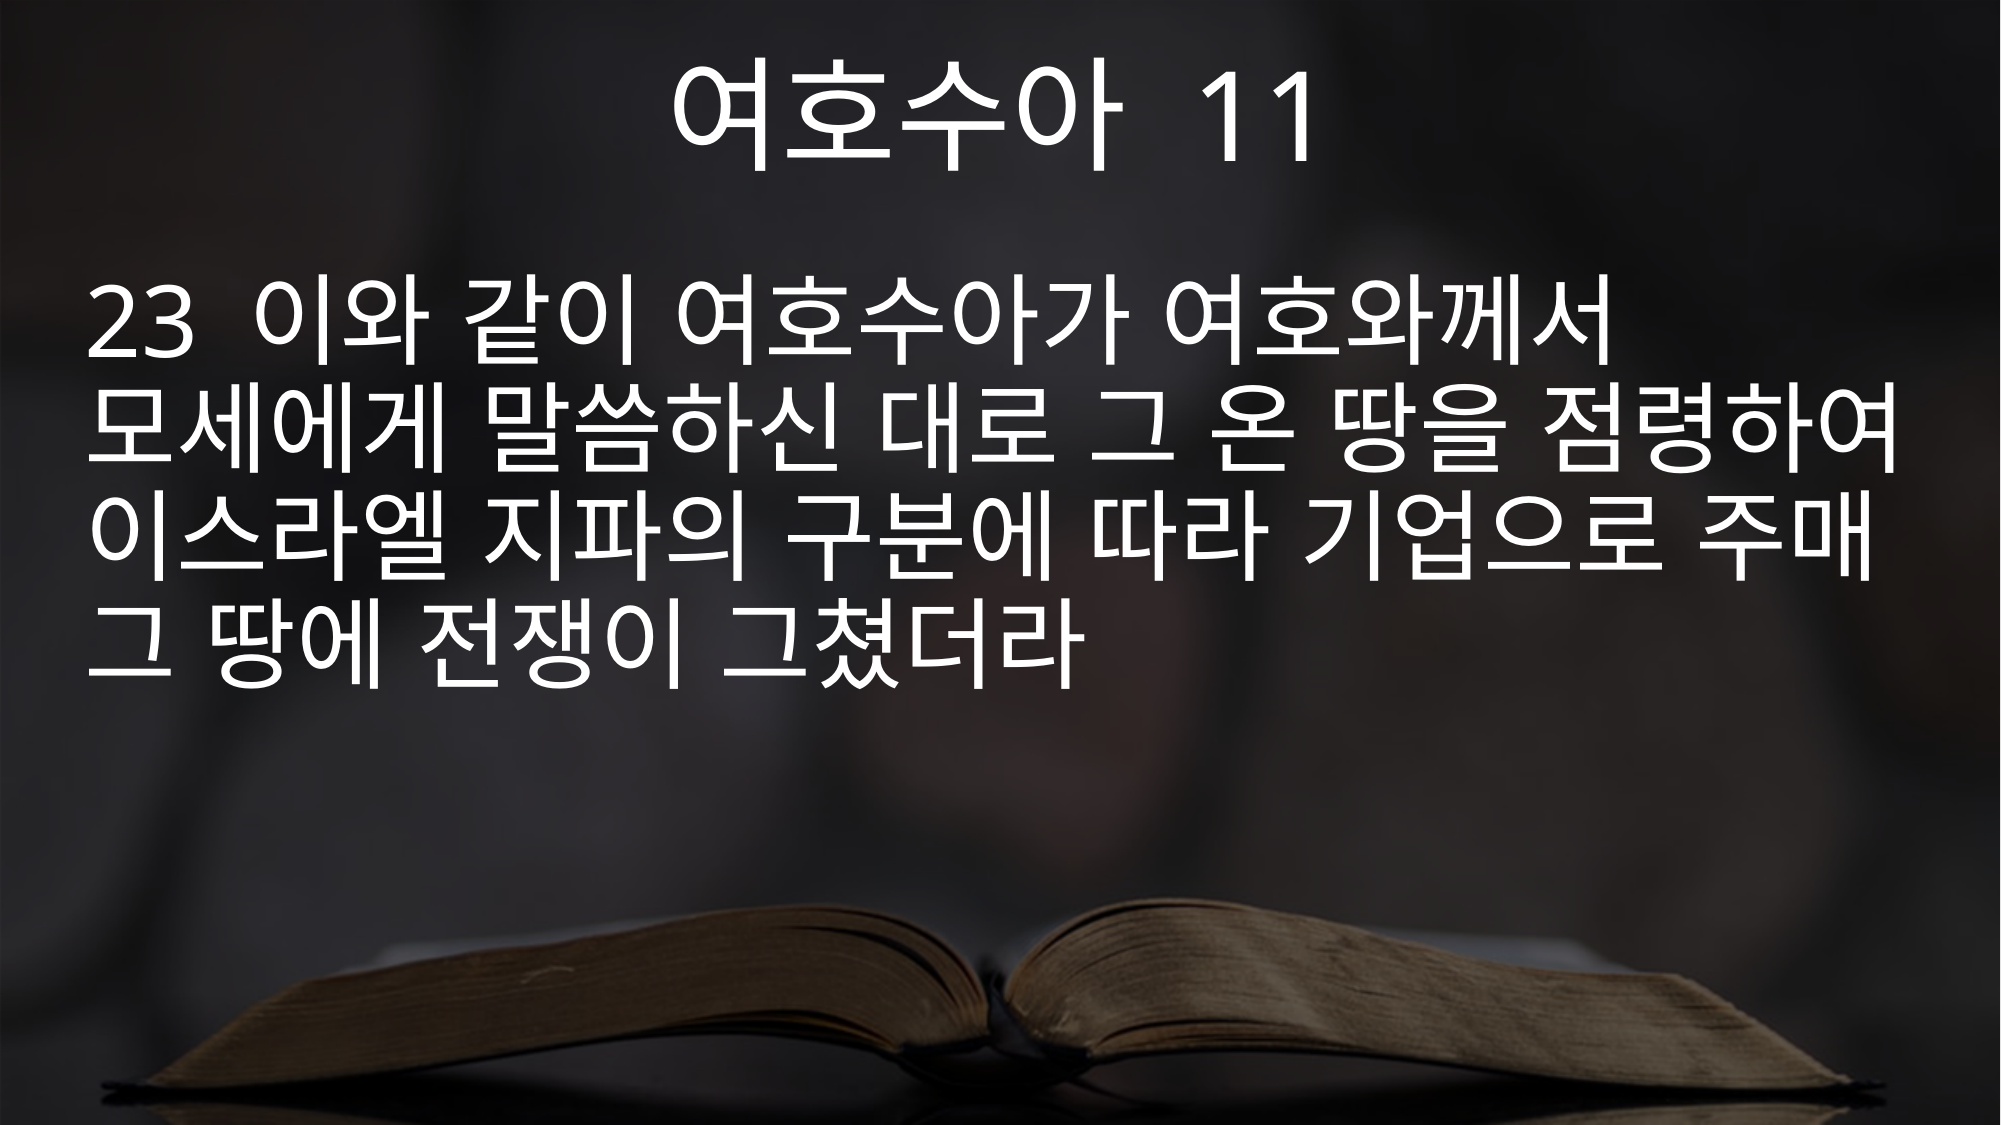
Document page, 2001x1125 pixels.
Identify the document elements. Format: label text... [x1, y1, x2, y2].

picture [0, 0, 2001, 1125]
footer 여호수아 11 [0, 32, 2000, 192]
list 23 이와 같이 여호수아가 여호와께서 모세에게 말씀하신 대로 그 온 땅을 점령하여 이스라엘 지파의 구분에 따라 기업으로 주매 그 땅에 전쟁이 그쳤더라 [69, 263, 1953, 423]
